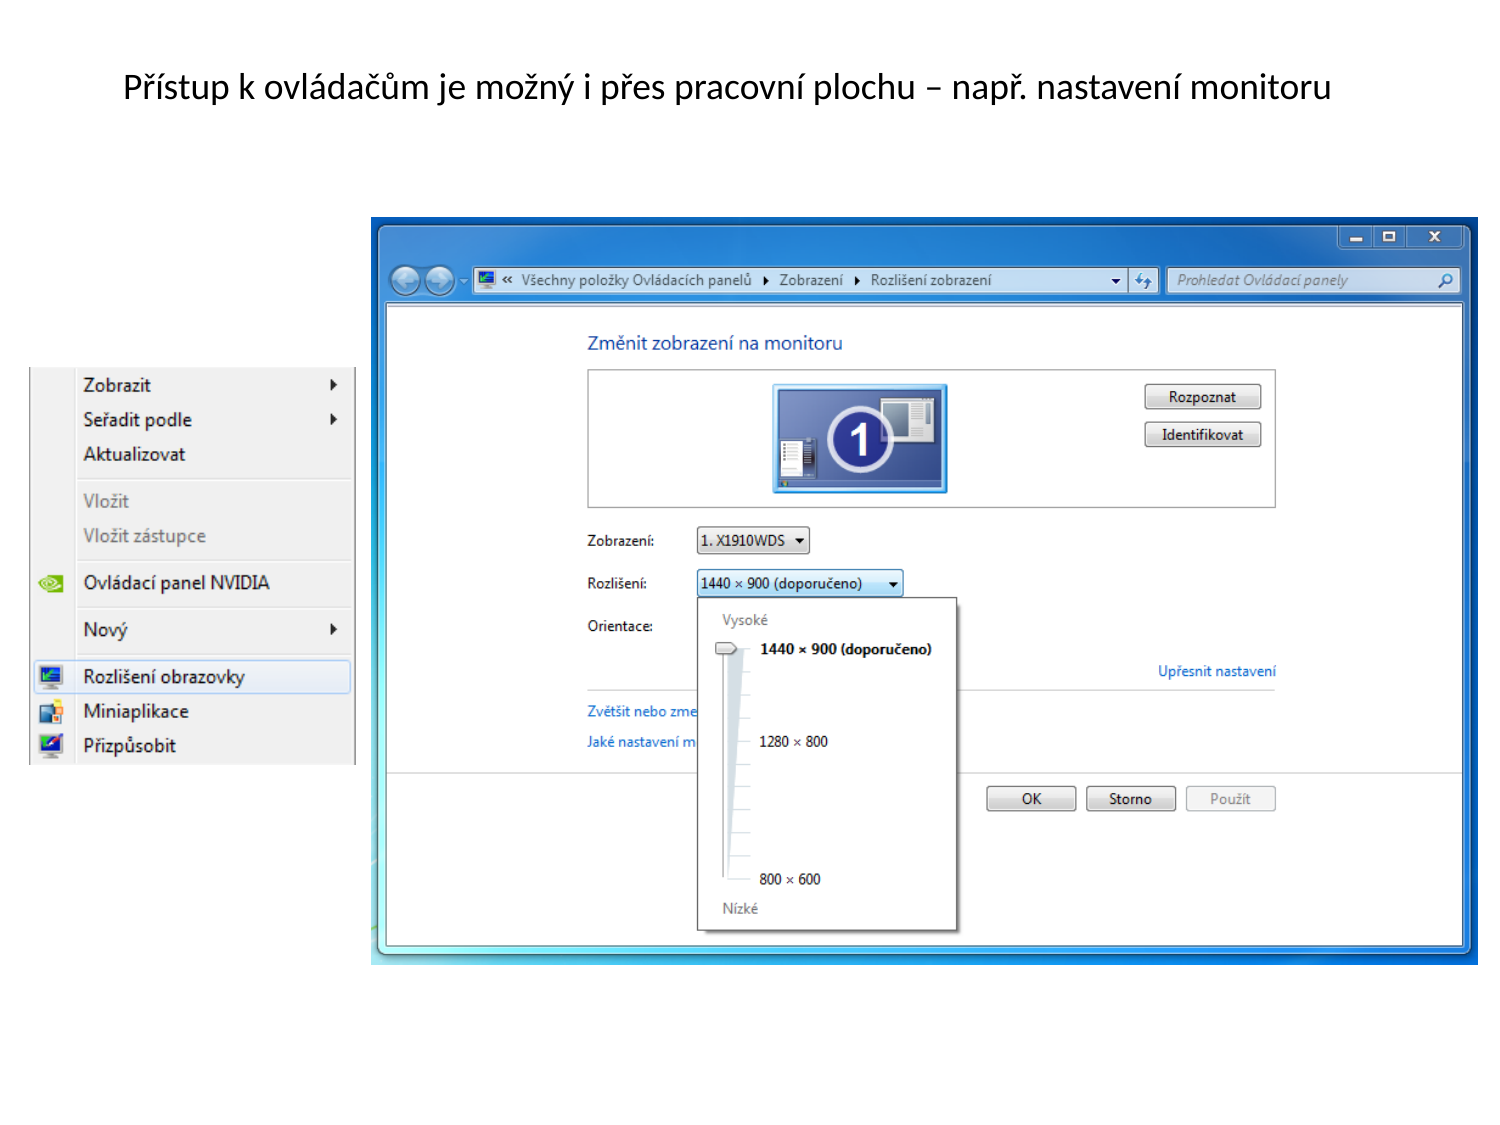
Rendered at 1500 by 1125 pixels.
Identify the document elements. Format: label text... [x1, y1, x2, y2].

text_box Přístup k ovládačům je možný i přes pracovní plochu – např. nastavení monitoru [108, 54, 1357, 115]
picture [371, 217, 1479, 965]
picture [29, 367, 357, 765]
